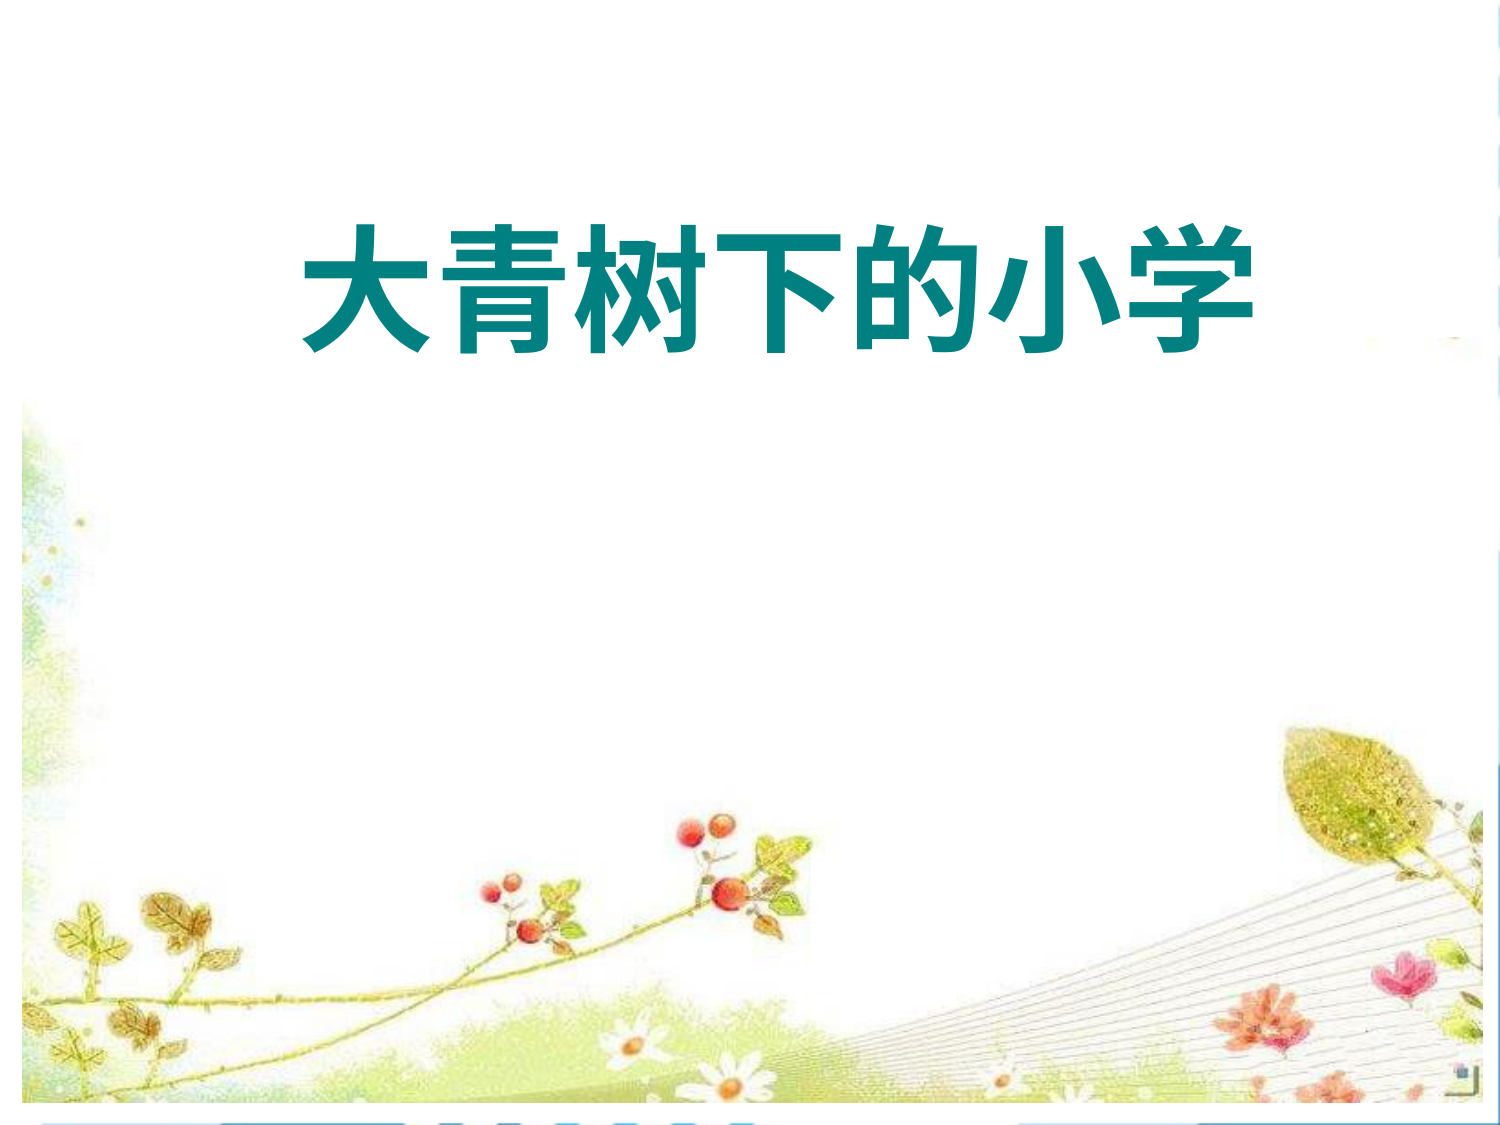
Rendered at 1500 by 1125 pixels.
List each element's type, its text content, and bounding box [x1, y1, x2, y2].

picture [0, 0, 1500, 1125]
title 大青树下的小学 [0, 160, 1495, 377]
